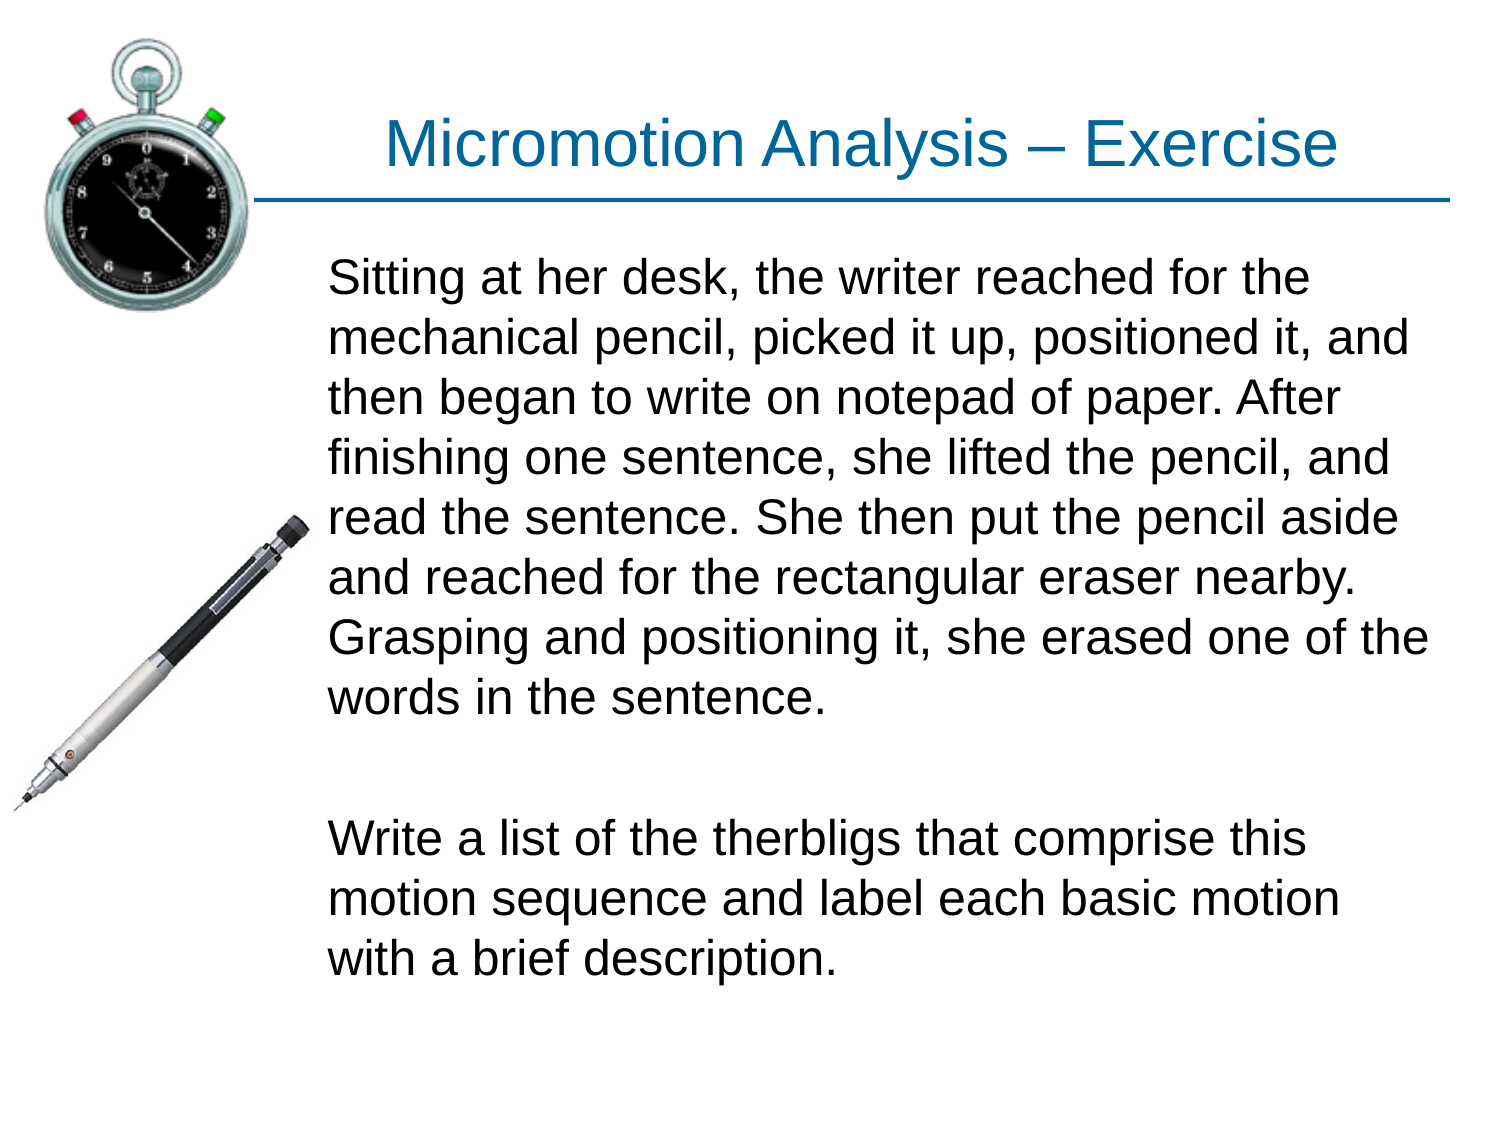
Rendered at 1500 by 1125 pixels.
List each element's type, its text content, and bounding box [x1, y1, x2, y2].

picture [37, 37, 254, 313]
title Micromotion Analysis – Exercise [275, 37, 1450, 188]
list Sitting at her desk, the writer reached for the mechanical pencil, picked it up, positioned it, and then began to write on notepad of paper. After finishing one sentence, she lifted the pencil, and read the sentence. She then put the pencil aside and reached for the rectangular eraser nearby. Grasping and positioning it, she erased one of the words in the sentence. Write a list of the therbligs that comprise this motion sequence and label each basic motion with a brief description. [312, 237, 1450, 1125]
picture [10, 512, 313, 813]
